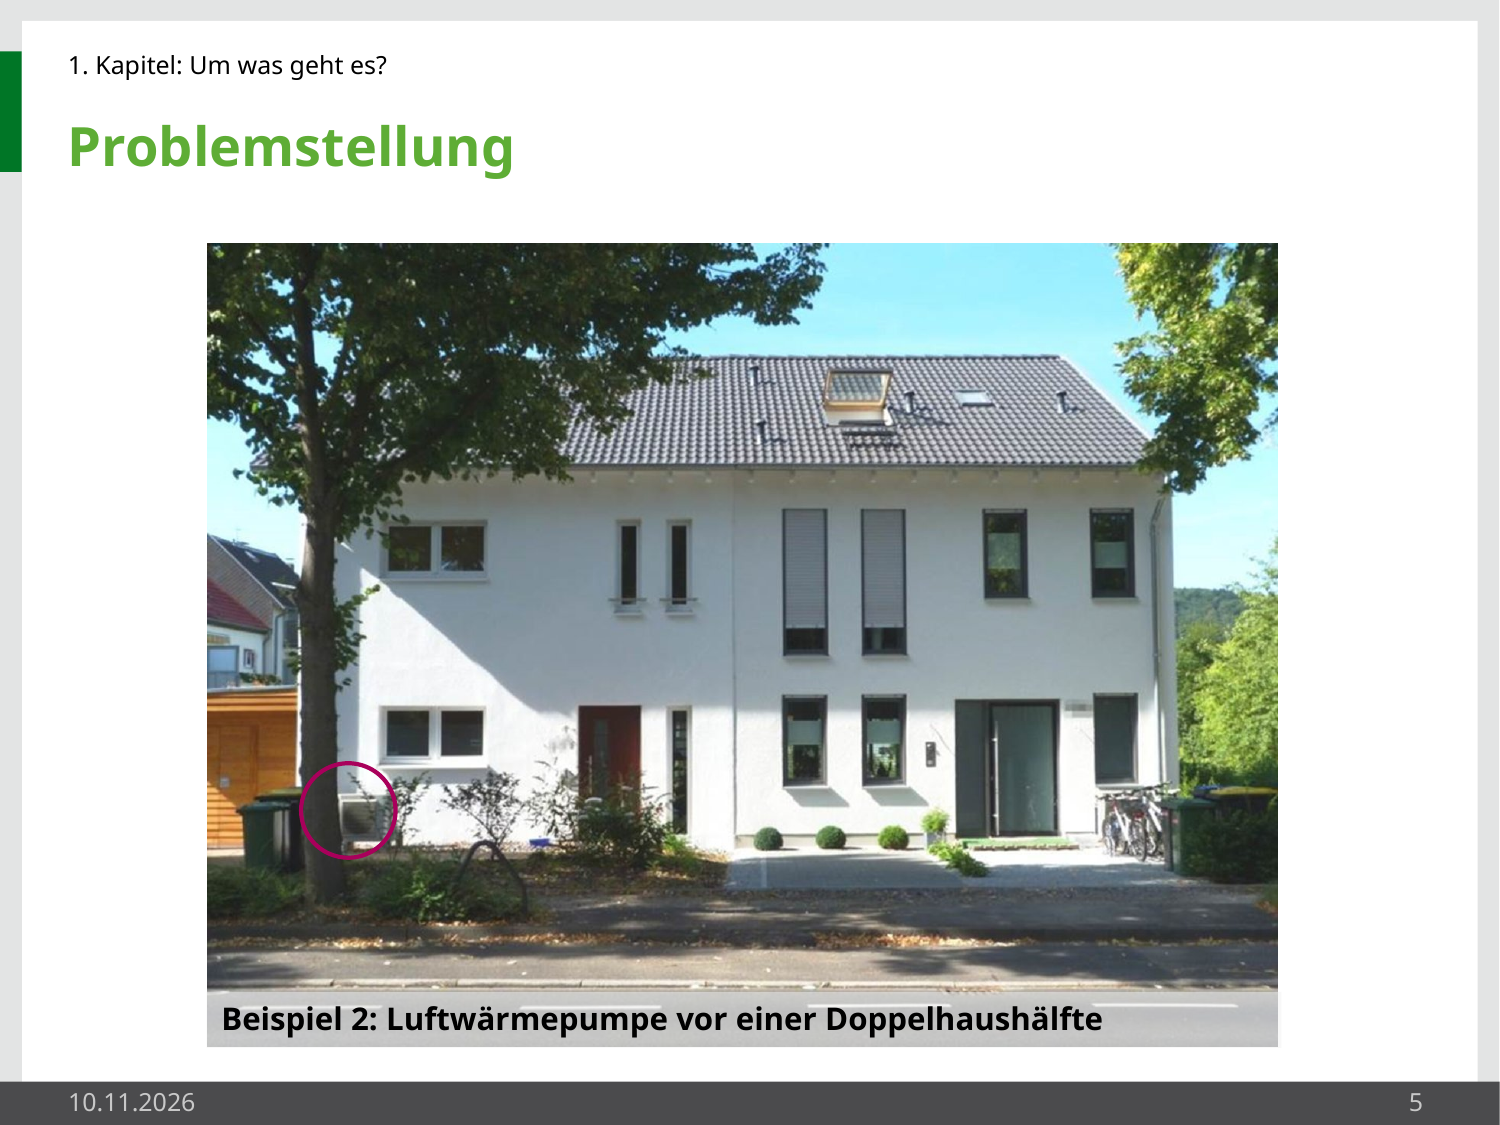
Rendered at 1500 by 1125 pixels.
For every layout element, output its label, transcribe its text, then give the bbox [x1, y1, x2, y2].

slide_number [68, 1082, 231, 1125]
list 1. Kapitel: Um was geht es? [67, 49, 1415, 88]
slide_number 5 [1331, 1082, 1423, 1125]
title Problemstellung [67, 77, 1427, 178]
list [207, 243, 1278, 1048]
